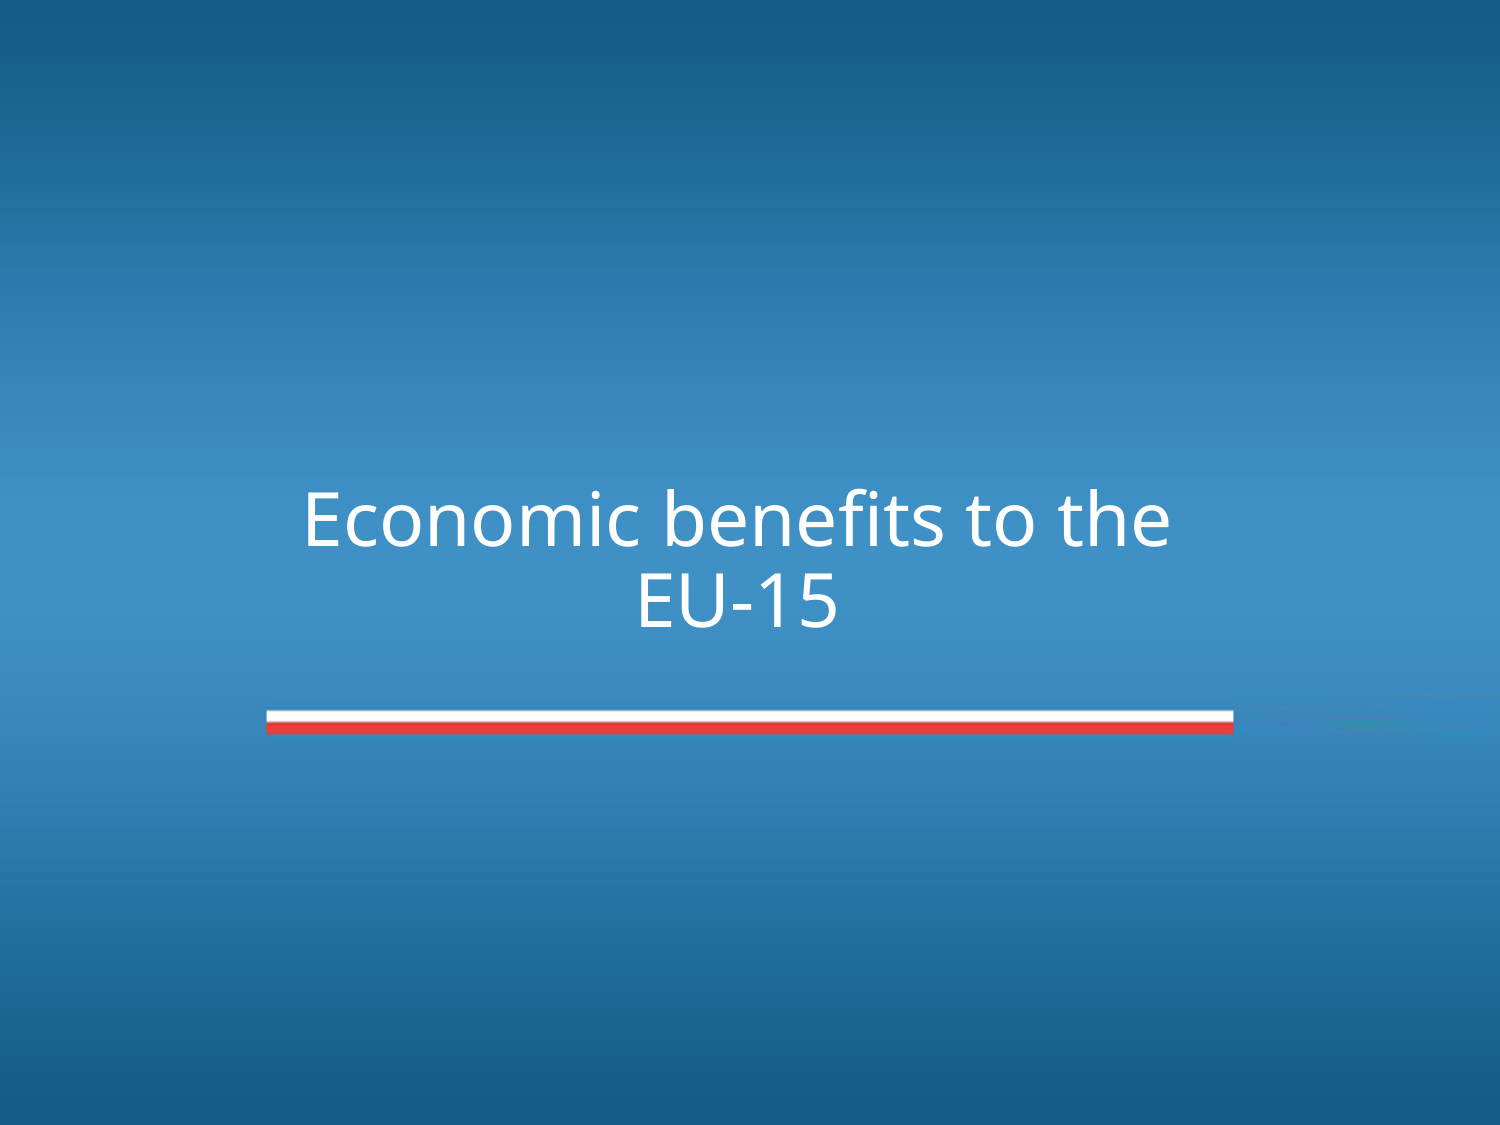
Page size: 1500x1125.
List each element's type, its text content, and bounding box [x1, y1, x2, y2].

title Economic benefits to the EU-15 [218, 473, 1257, 652]
picture [0, 0, 1500, 1125]
